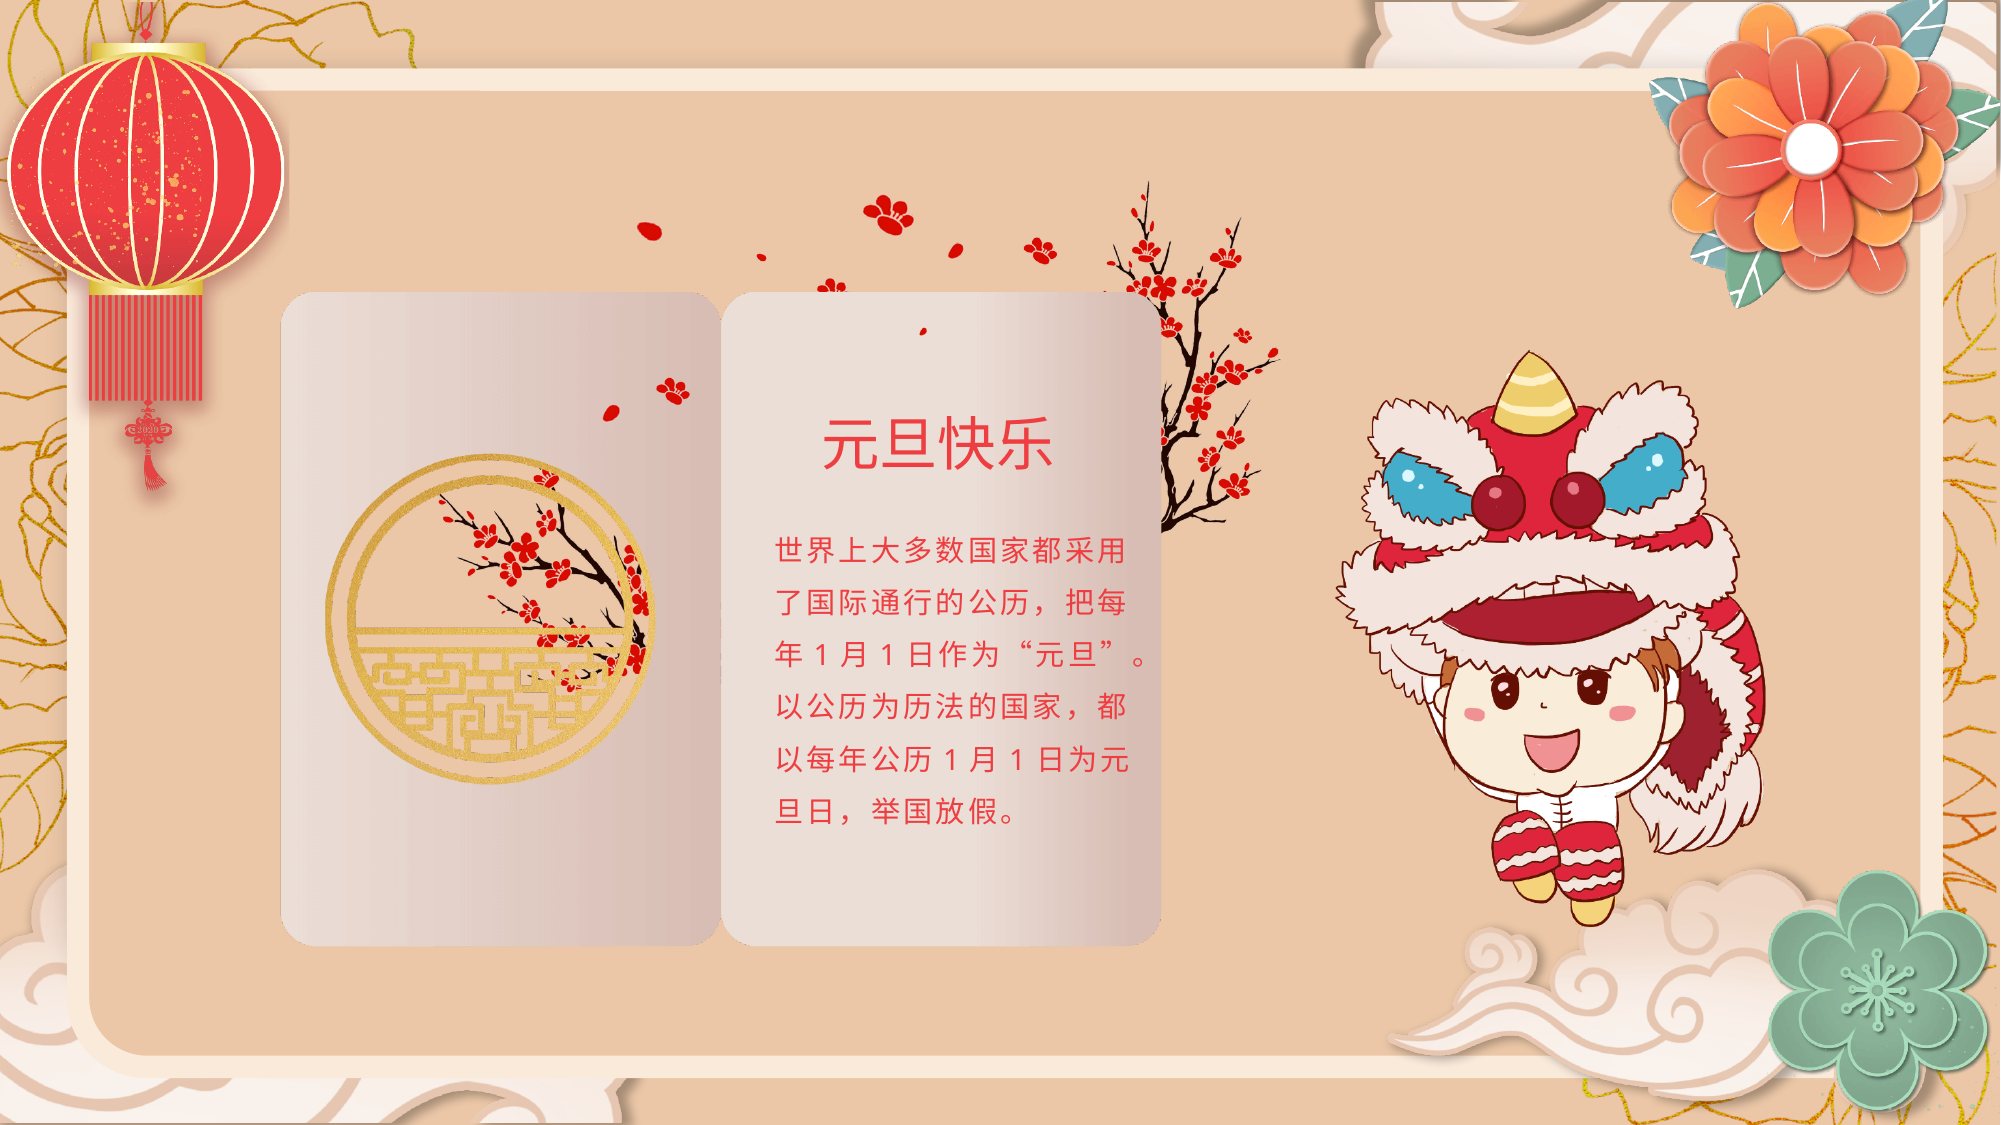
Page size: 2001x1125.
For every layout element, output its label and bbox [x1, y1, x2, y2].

picture [1258, 1115, 1997, 1125]
picture [0, 0, 2001, 1052]
text_box [774, 399, 1197, 825]
